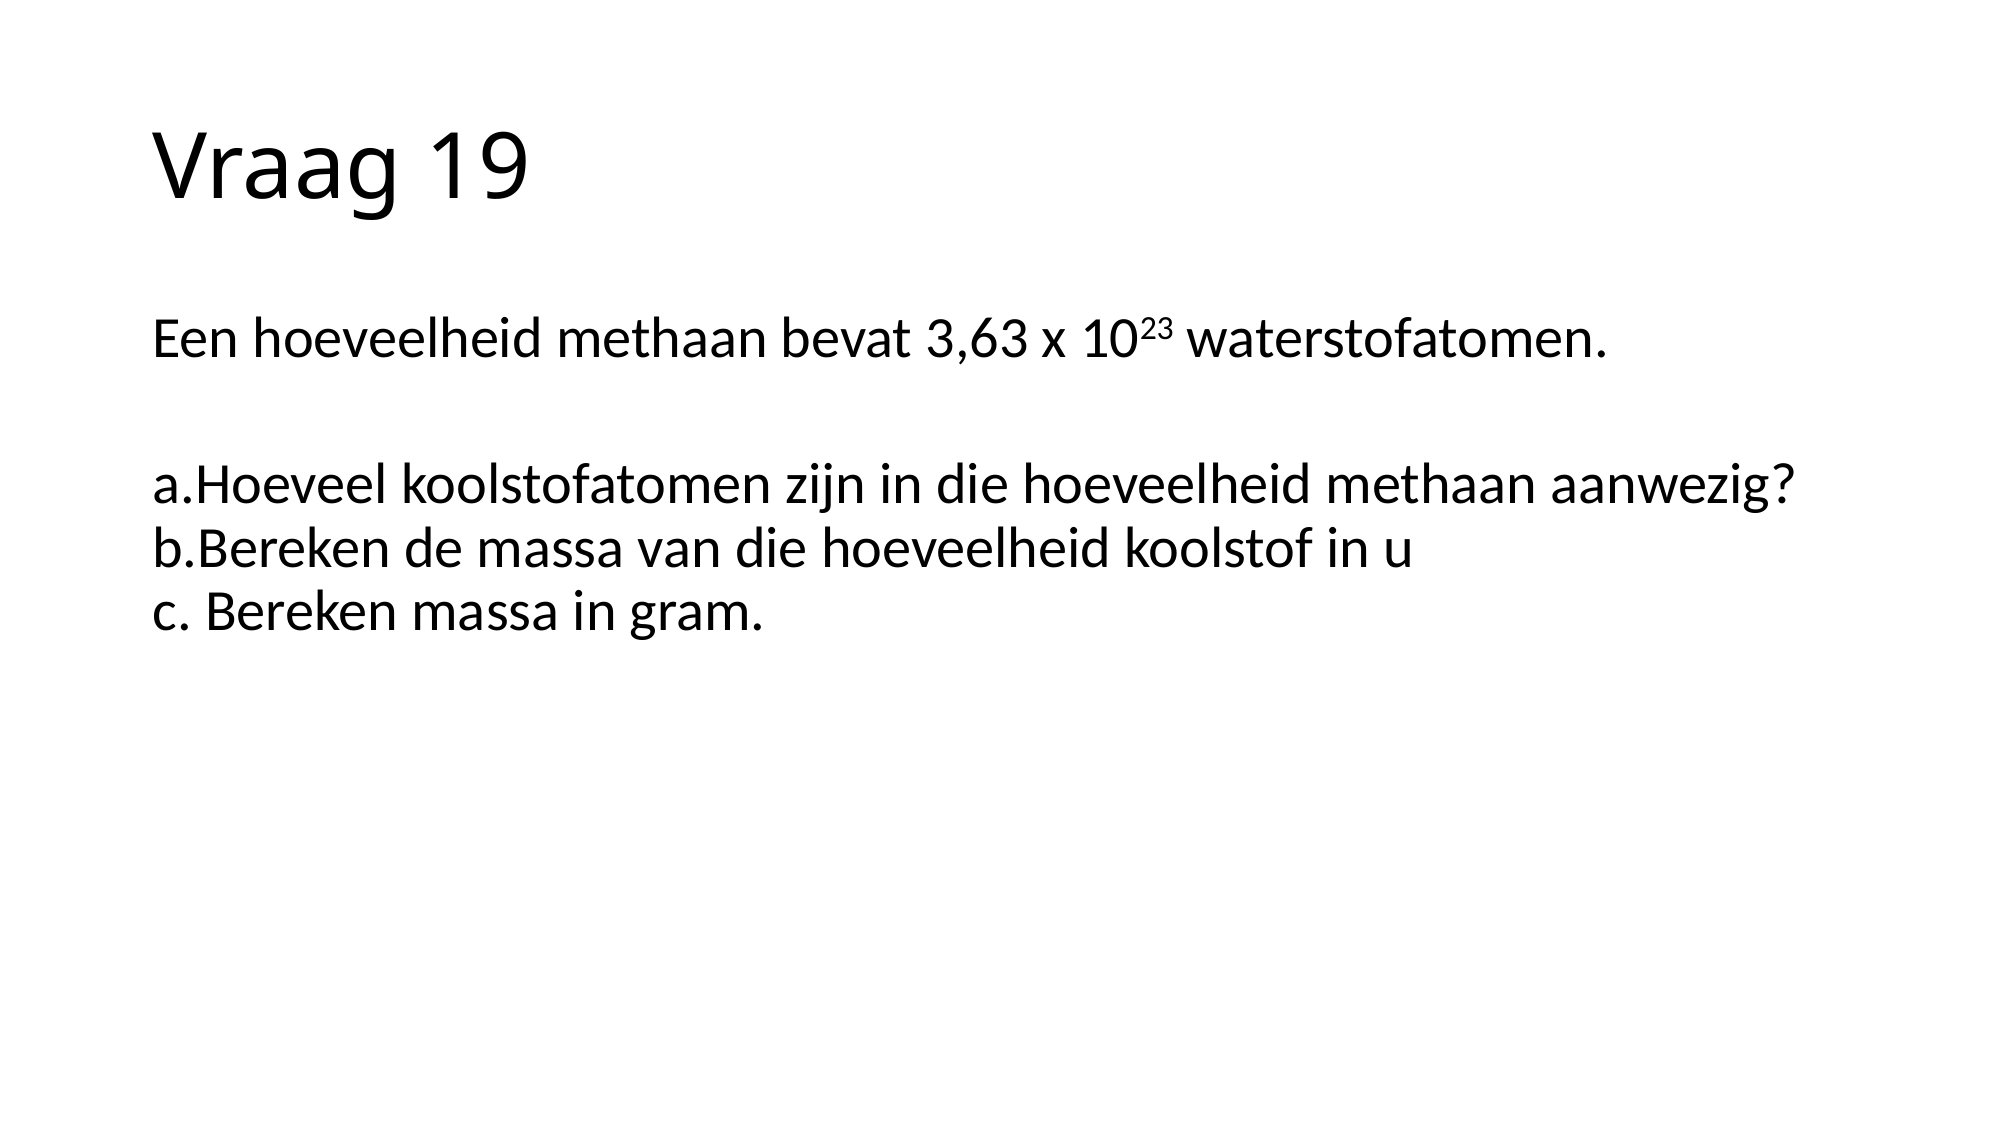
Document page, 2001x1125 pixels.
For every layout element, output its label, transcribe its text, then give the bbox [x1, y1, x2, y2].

title Vraag 19 [137, 59, 1863, 278]
list Een hoeveelheid methaan bevat 3,63 x 1023 waterstofatomen. a.Hoeveel koolstofatomen zijn in die hoeveelheid methaan aanwezig? b.Bereken de massa van die hoeveelheid koolstof in u c. Bereken massa in gram. [137, 299, 1863, 1014]
